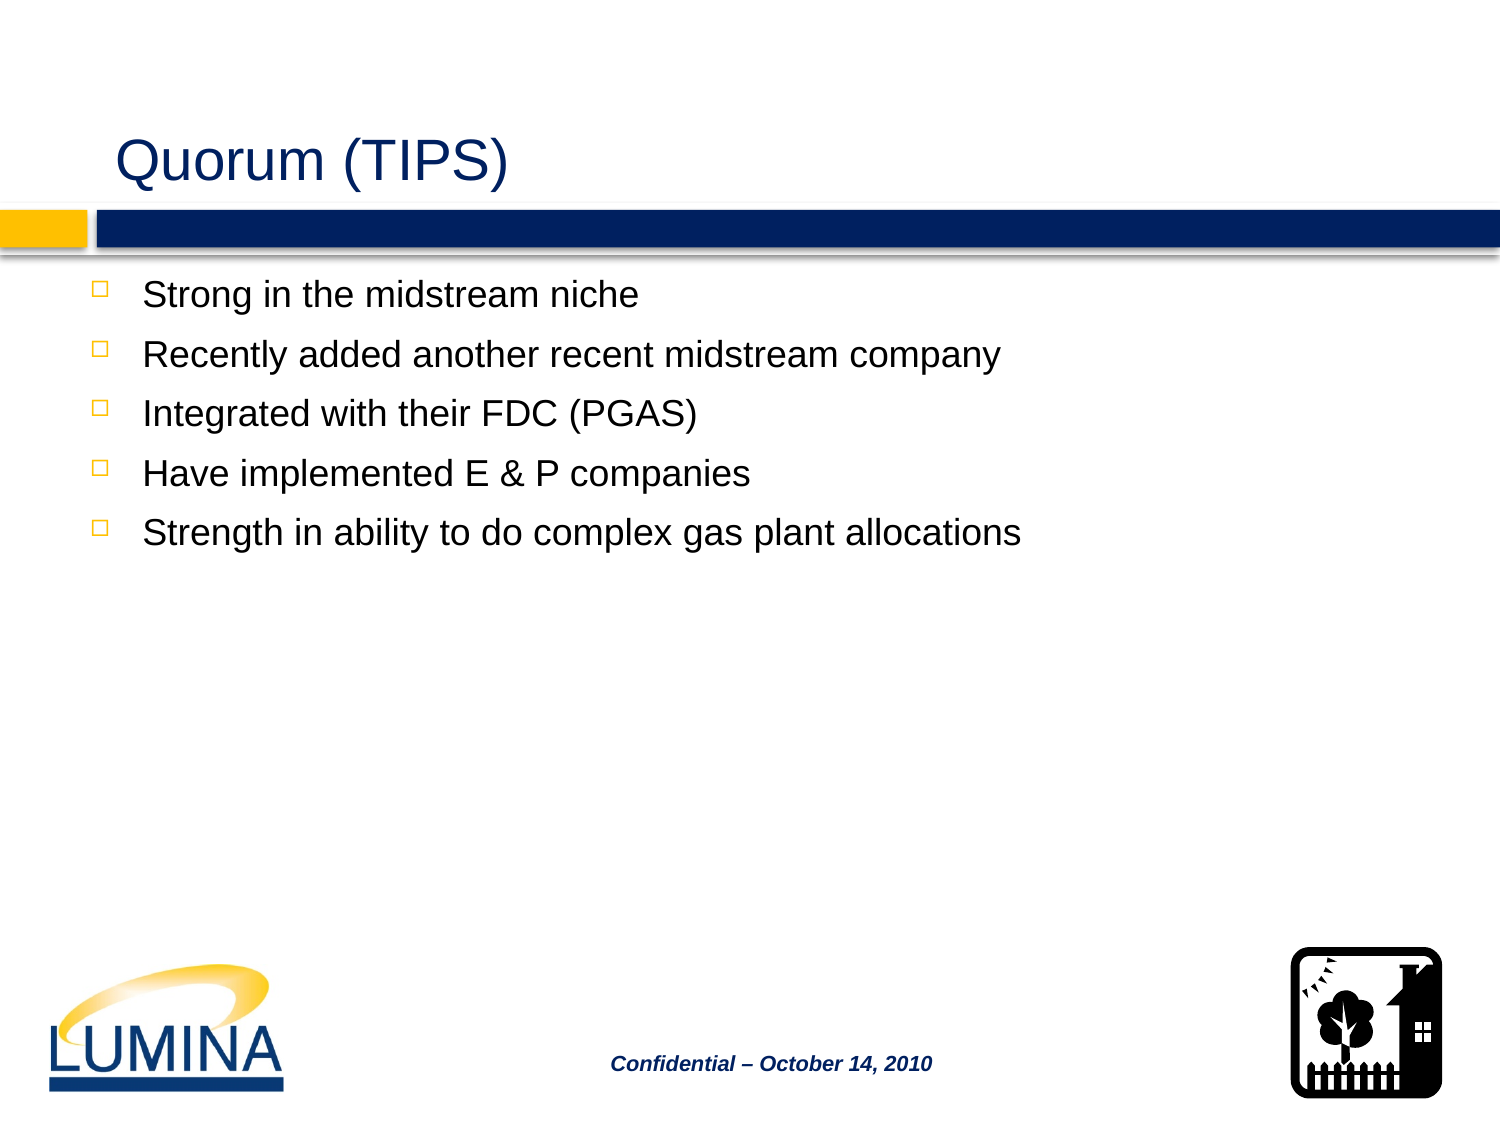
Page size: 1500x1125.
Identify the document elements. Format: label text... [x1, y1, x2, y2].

picture [49, 964, 284, 1094]
title Quorum (TIPS) [100, 37, 1439, 201]
list Strong in the midstream niche Recently added another recent midstream company Integrated with their FDC (PGAS) Have implemented E & P companies Strength in ability to do complex gas plant allocations [74, 262, 1276, 1006]
